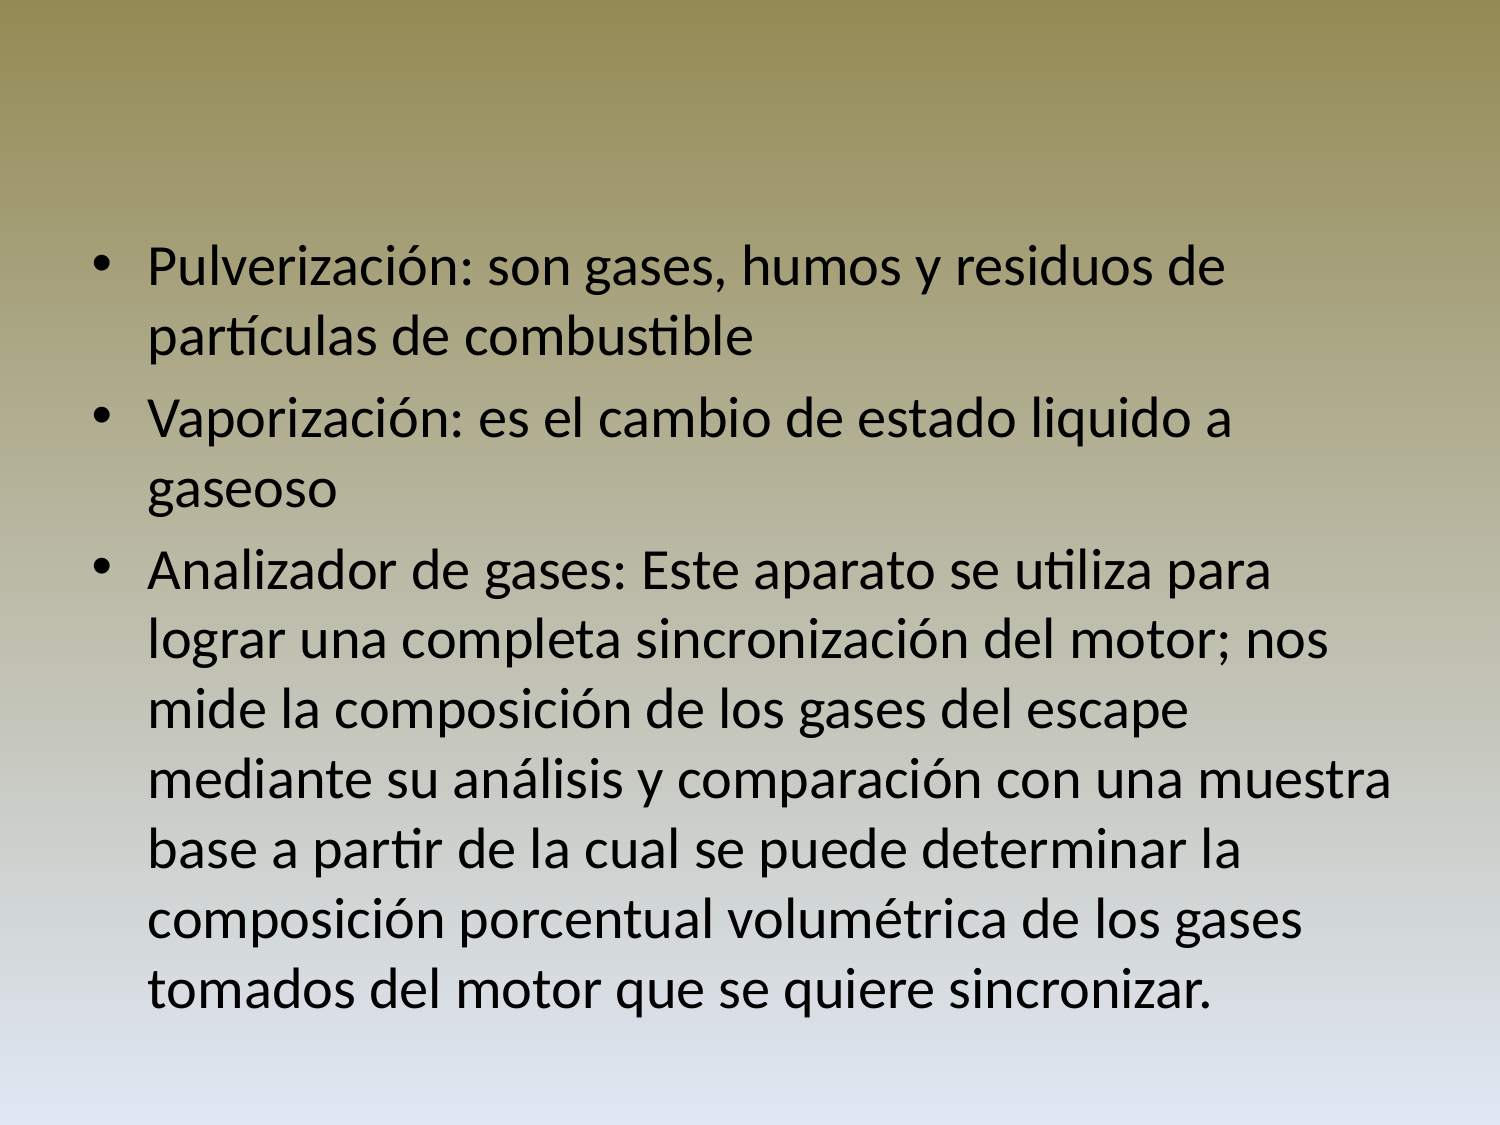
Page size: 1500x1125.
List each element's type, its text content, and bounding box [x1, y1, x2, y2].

list Pulverización: son gases, humos y residuos de partículas de combustible Vaporización: es el cambio de estado liquido a gaseoso Analizador de gases: Este aparato se utiliza para lograr una completa sincronización del motor; nos mide la composición de los gases del escape mediante su análisis y comparación con una muestra base a partir de la cual se puede determinar la composición porcentual volumétrica de los gases tomados del motor que se quiere sincronizar. [76, 219, 1427, 963]
